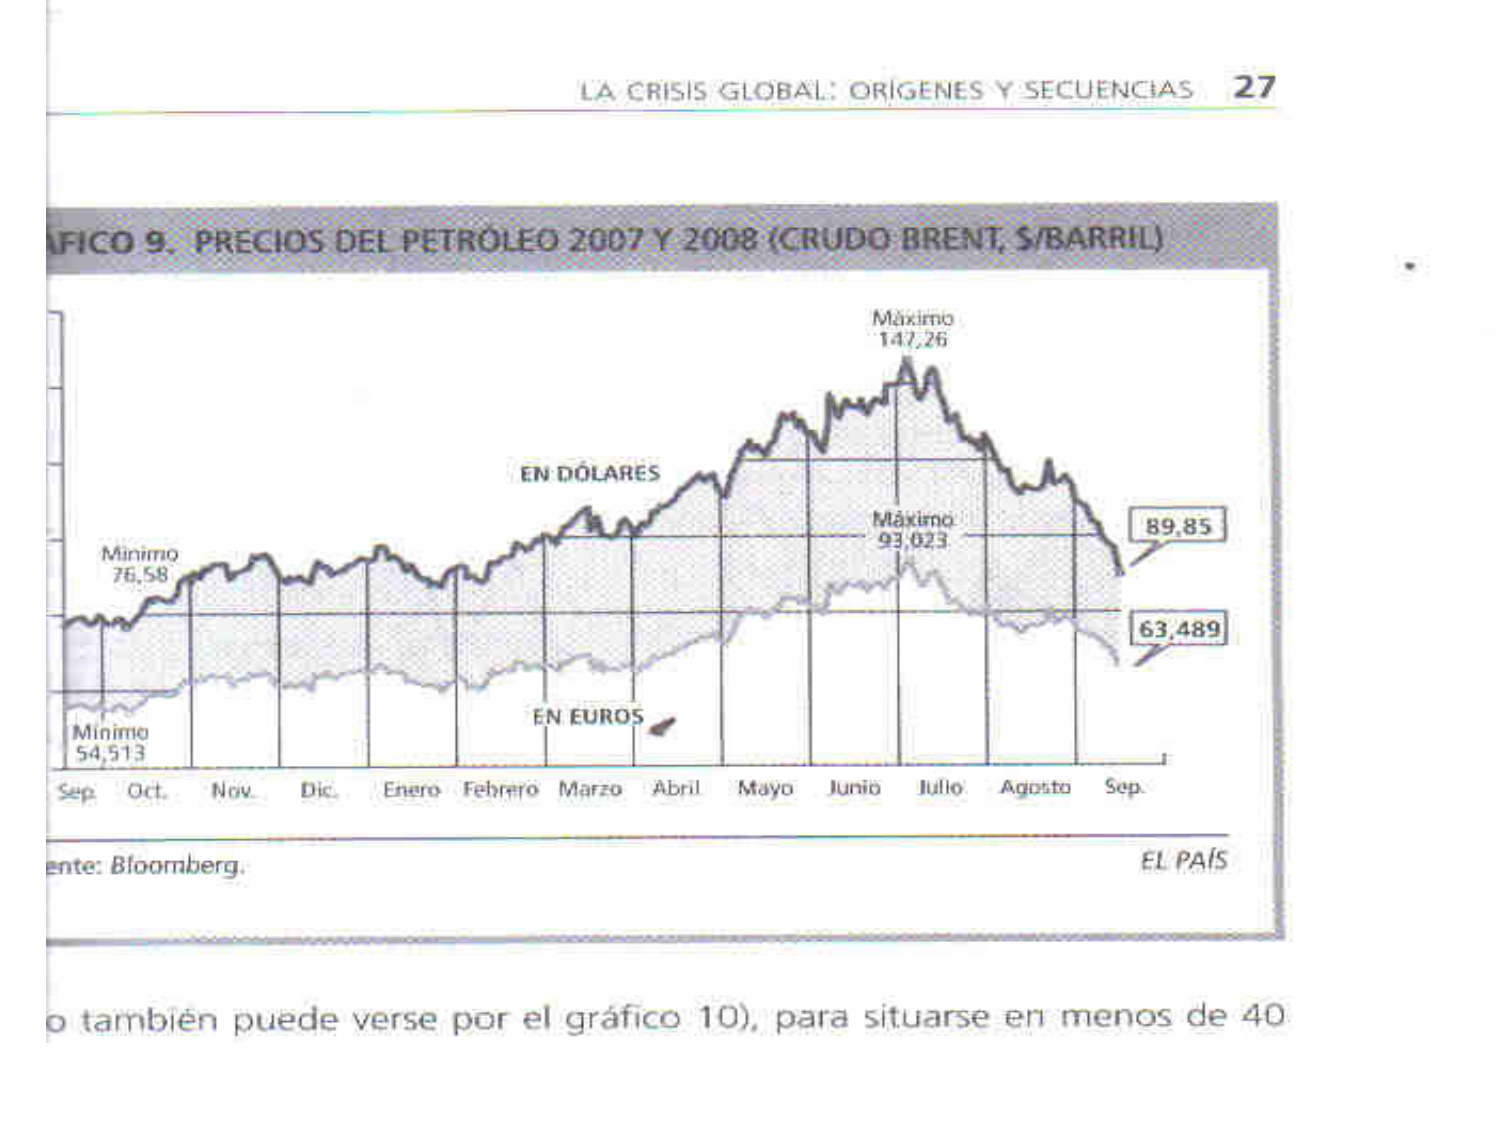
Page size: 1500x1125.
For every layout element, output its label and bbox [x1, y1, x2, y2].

picture [46, 0, 1500, 1044]
